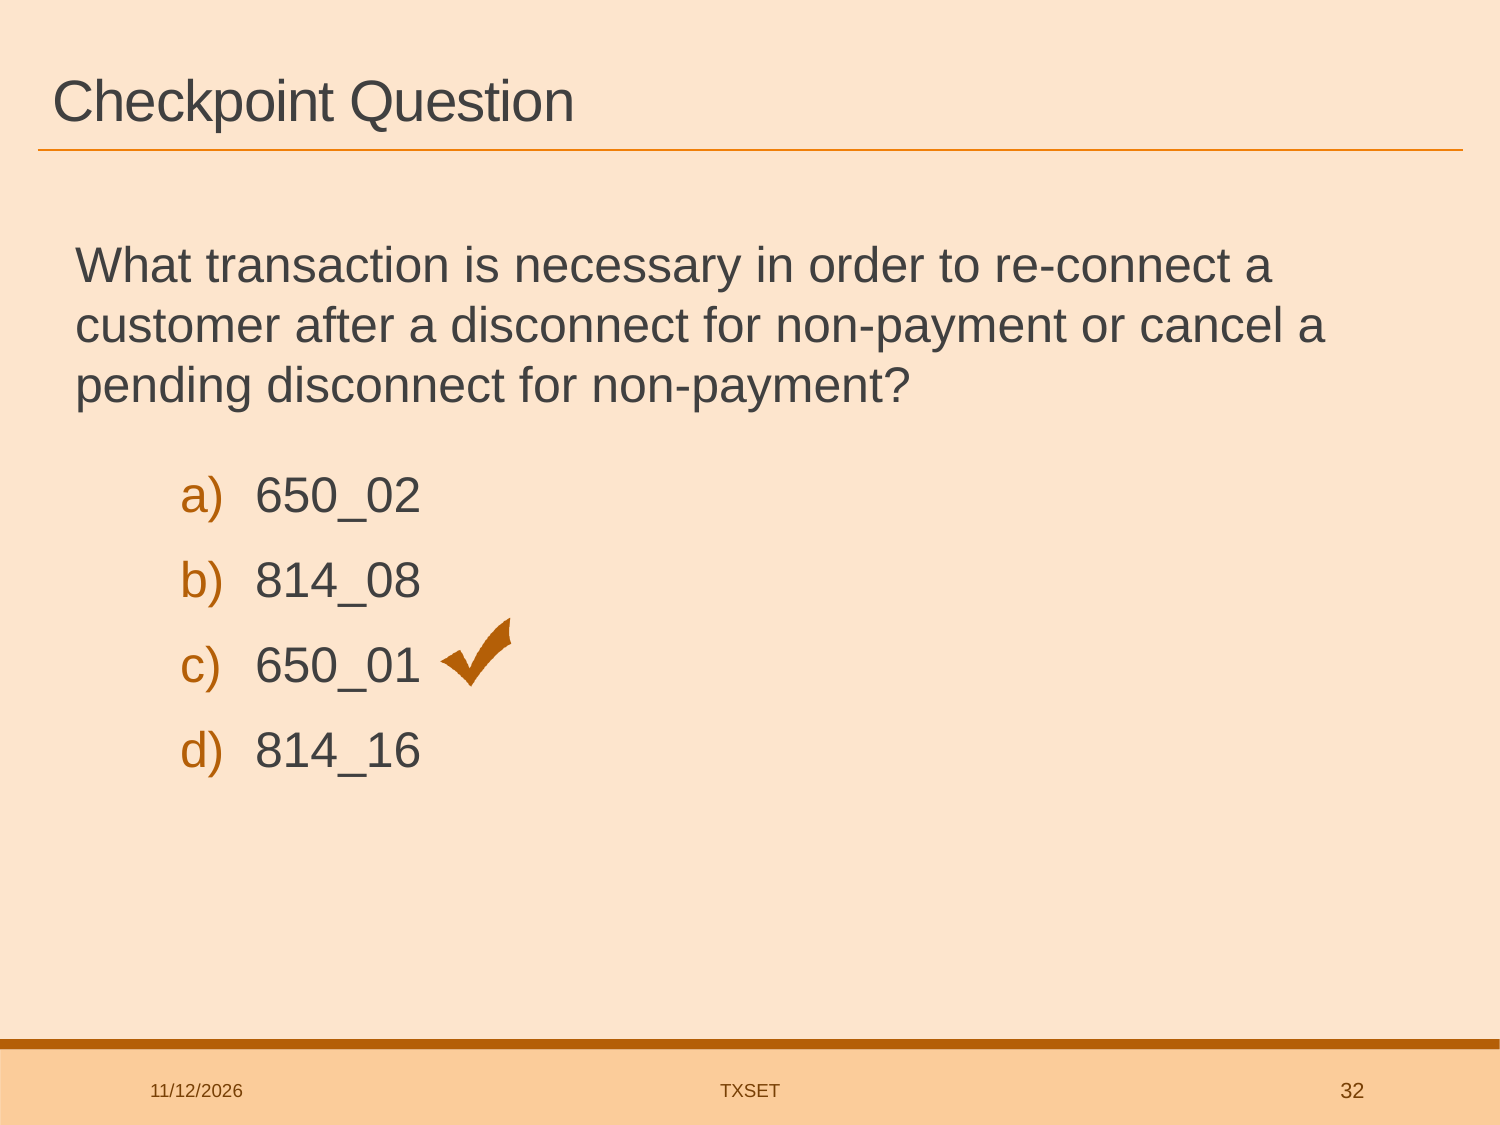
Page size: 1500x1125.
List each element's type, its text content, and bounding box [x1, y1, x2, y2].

text_box What transaction is necessary in order to re-connect a customer after a disconnect for non-payment or cancel a pending disconnect for non-payment? 650_02 814_08 650_01 814_16 [74, 224, 1460, 1002]
title Checkpoint Question [37, 37, 1275, 141]
footer TxSET [453, 1059, 1047, 1120]
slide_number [135, 1059, 440, 1120]
slide_number 32 [1218, 1059, 1380, 1120]
picture [438, 615, 513, 689]
